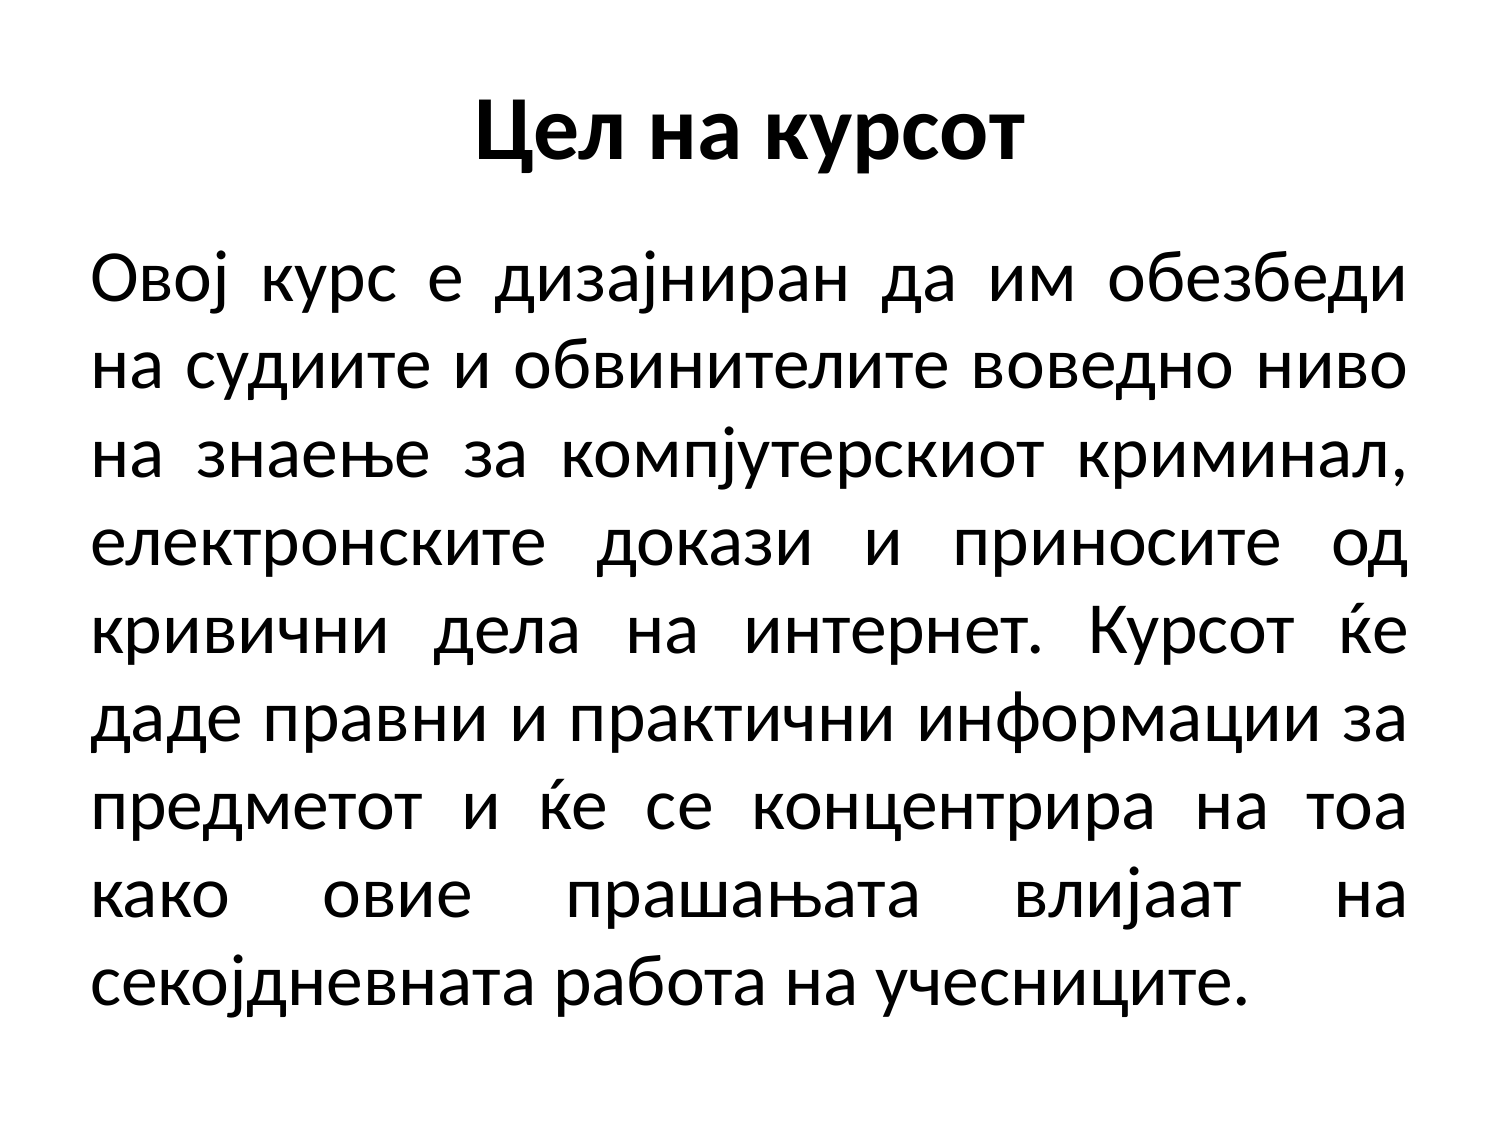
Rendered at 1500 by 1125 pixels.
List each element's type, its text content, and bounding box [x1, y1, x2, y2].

list Овој курс е дизајниран да им обезбеди на судиите и обвинителите воведно ниво на знаење за компјутерскиот криминал, електронските докази и приносите од кривични дела на интернет. Курсот ќе даде правни и практични информации за предметот и ќе се концентрира на тоа како овие прашањата влијаат на секојдневната работа на учесниците. [75, 219, 1425, 1100]
title Цел на курсот [75, 45, 1425, 201]
